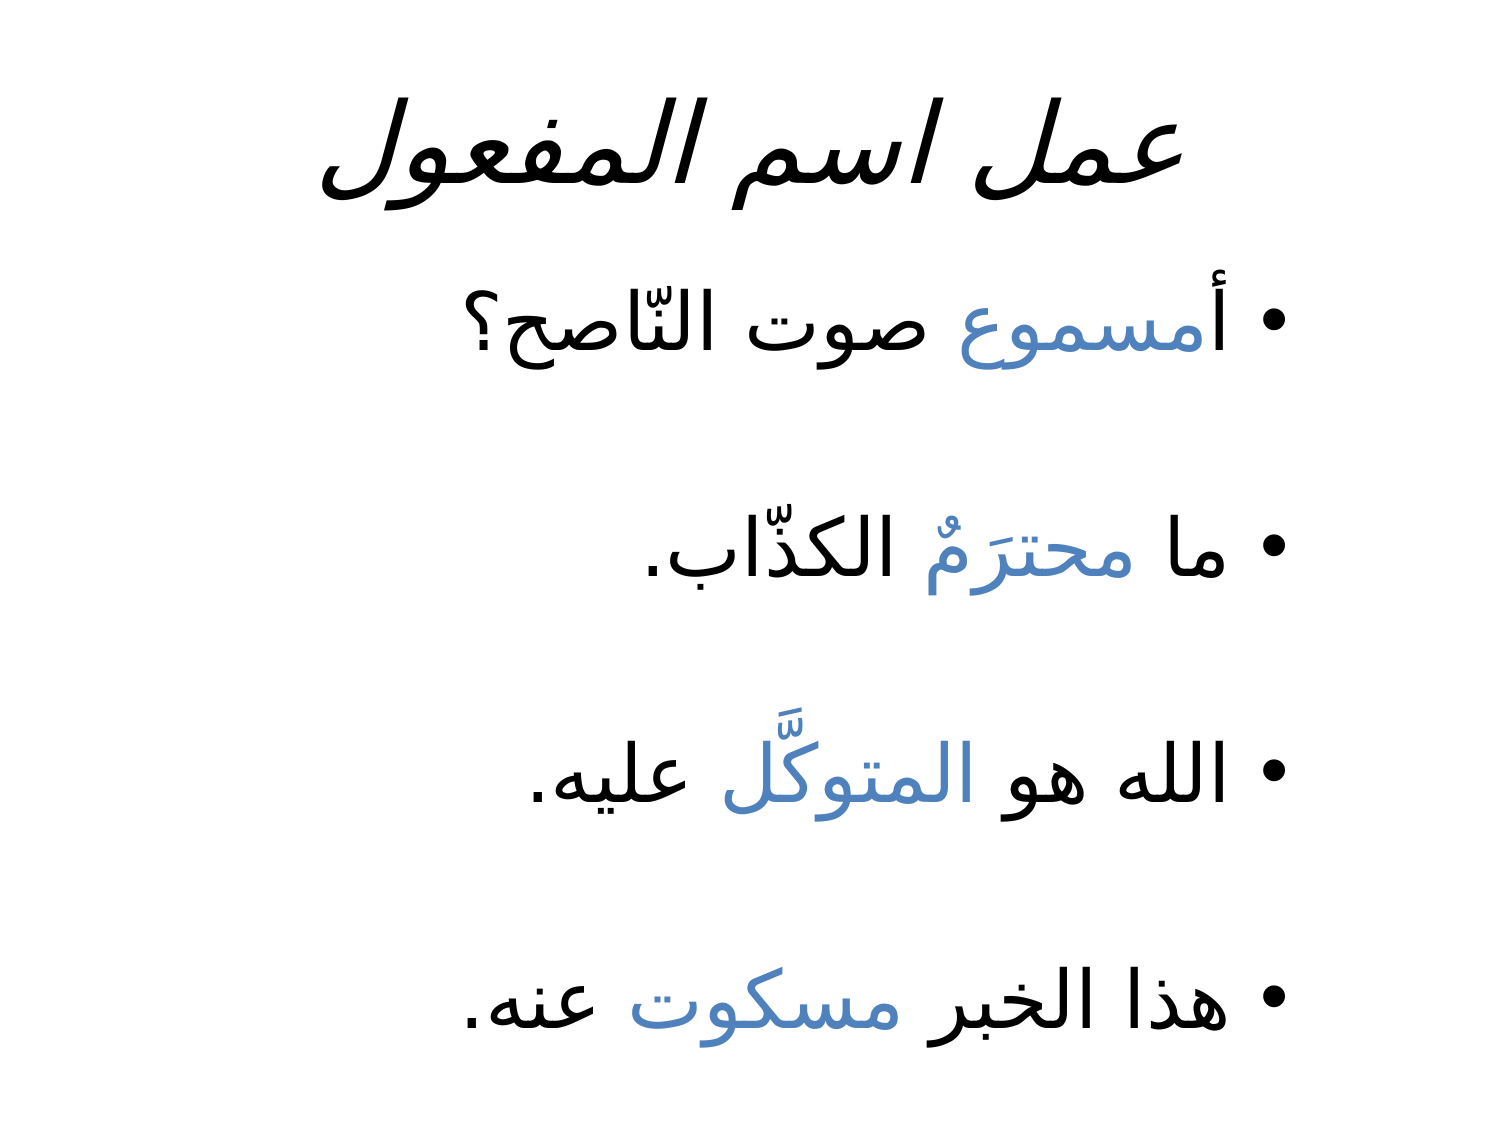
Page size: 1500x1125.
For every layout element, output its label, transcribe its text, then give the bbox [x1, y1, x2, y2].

list أمسموع صوت النّاصح؟ ما محترَمٌ الكذّاب. الله هو المتوكَّل عليه. هذا الخبر مسكوت عنه. [75, 262, 1300, 1055]
title عمل اسم المفعول [75, 45, 1425, 233]
